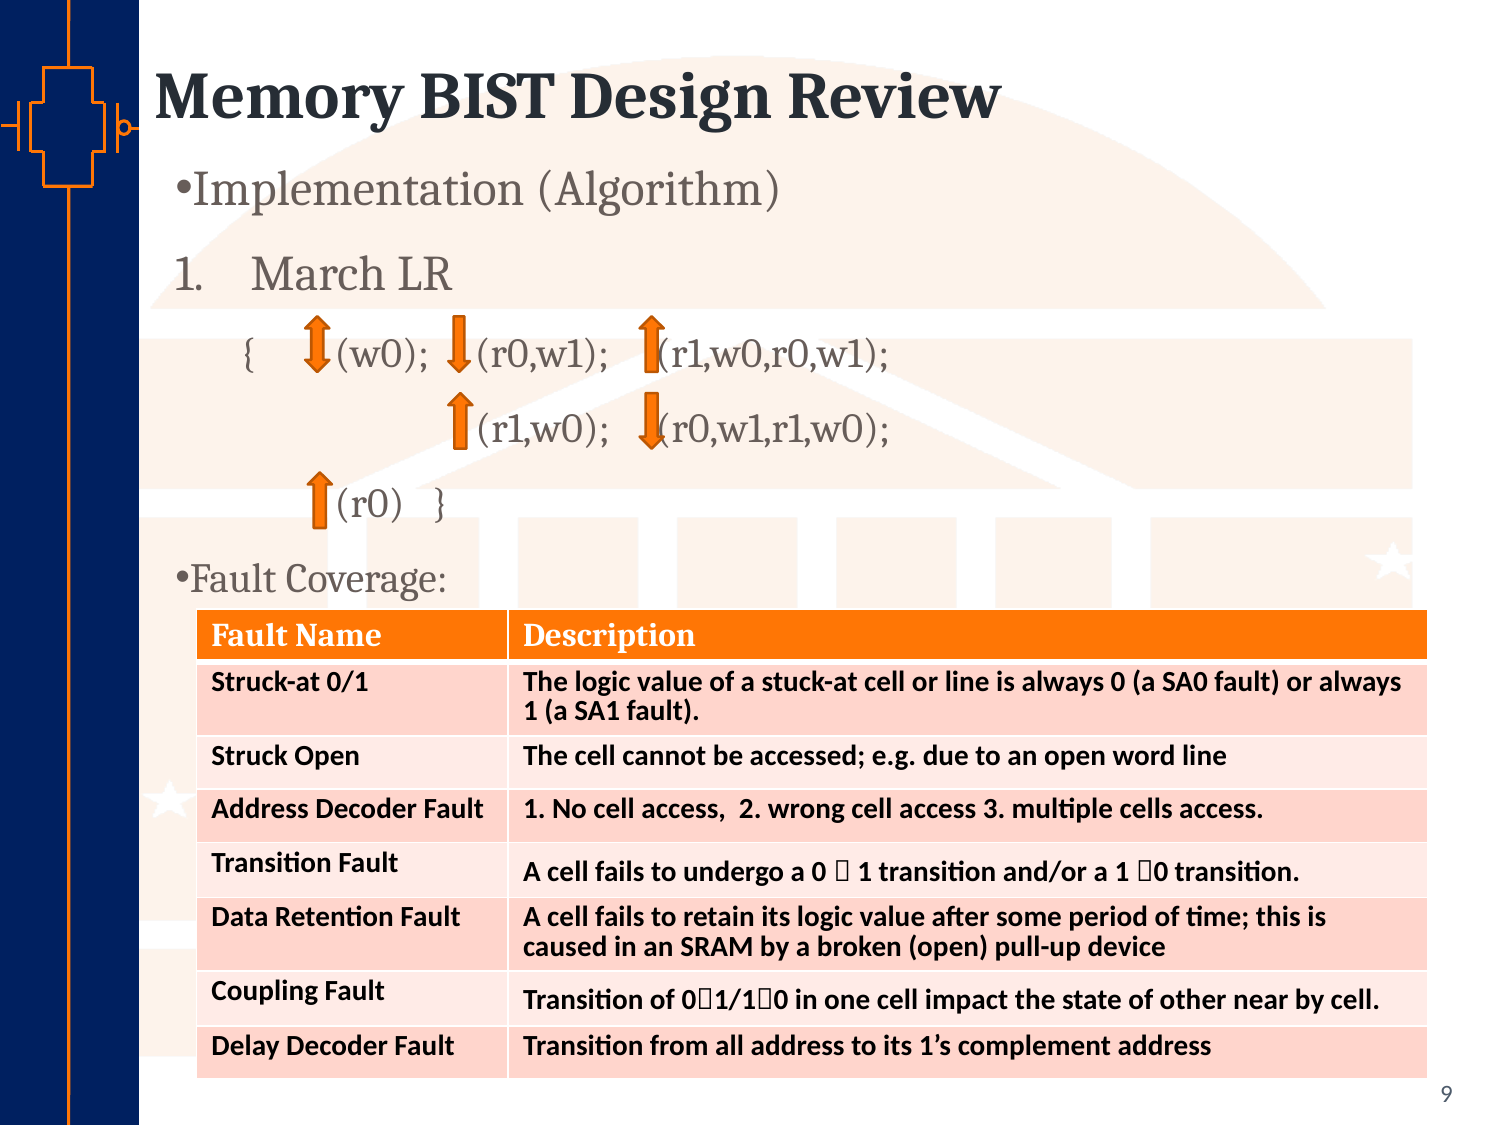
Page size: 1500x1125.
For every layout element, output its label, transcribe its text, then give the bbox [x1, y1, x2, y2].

list Implementation (Algorithm) March LR { (w0); (r0,w1); (r1,w0,r0,w1); (r1,w0); (r0,w1,r1,w0); (r0) } Fault Coverage: [160, 148, 1472, 1054]
table_cell Transition Fault [197, 843, 507, 897]
table_cell Transition from all address to its 1’s complement address [509, 1027, 1427, 1078]
table_cell A cell fails to undergo a 0  1 transition and/or a 1 0 transition. [509, 843, 1427, 897]
table_cell The logic value of a stuck-at cell or line is always 0 (a SA0 fault) or always 1 (a SA1 fault). [509, 665, 1427, 735]
text_box [306, 471, 334, 530]
table_cell 1. No cell access, 2. wrong cell access 3. multiple cells access. [509, 790, 1427, 842]
title Memory BIST Design Review [139, 0, 1500, 140]
table_cell Delay Decoder Fault [197, 1027, 507, 1078]
text_box [638, 391, 665, 450]
table_header Description [509, 610, 1427, 659]
table_cell Address Decoder Fault [197, 790, 507, 842]
text_box [447, 315, 472, 373]
table_cell Struck-at 0/1 [197, 665, 507, 735]
table_cell Coupling Fault [197, 972, 507, 1025]
table_cell Transition of 01/10 in one cell impact the state of other near by cell. [509, 972, 1427, 1025]
text_box [303, 315, 331, 373]
slide_number 9 [1425, 1062, 1488, 1123]
text_box [447, 392, 474, 450]
table_header Fault Name [197, 610, 507, 659]
table_cell Struck Open [197, 737, 507, 788]
table_cell The cell cannot be accessed; e.g. due to an open word line [509, 737, 1427, 788]
table_cell Data Retention Fault [197, 898, 507, 970]
table_cell A cell fails to retain its logic value after some period of time; this is caused in an SRAM by a broken (open) pull-up device [509, 898, 1427, 970]
text_box [638, 315, 665, 374]
